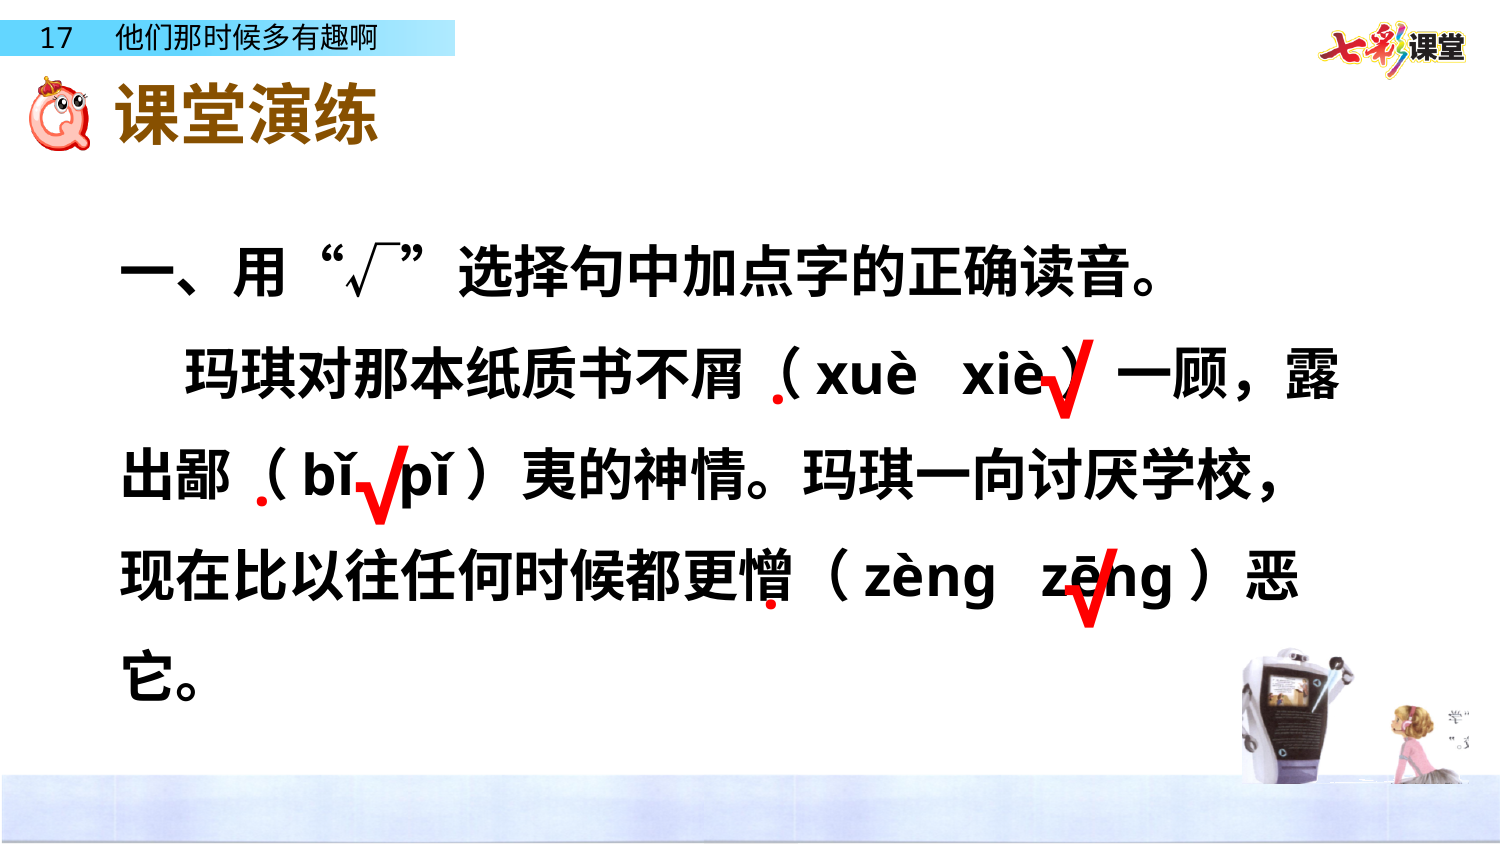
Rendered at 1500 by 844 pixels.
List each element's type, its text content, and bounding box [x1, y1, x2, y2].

text_box √ [1047, 528, 1133, 653]
text_box 课堂演练 [102, 67, 420, 159]
text_box 一、用“√”选择句中加点字的正确读音。 玛琪对那本纸质书不屑（xuè xiè）一顾，露出鄙（bǐ pǐ）夷的神情。玛琪一向讨厌学校，现在比以往任何时候都更憎（zènɡ zēnɡ）恶它。 [108, 197, 1358, 715]
text_box √ [338, 425, 424, 551]
text_box √ [1024, 319, 1109, 444]
text_box · [746, 355, 811, 439]
picture [0, 639, 1500, 844]
picture [1316, 20, 1468, 80]
text_box · [740, 560, 804, 643]
text_box · [230, 457, 295, 540]
picture [29, 75, 90, 152]
